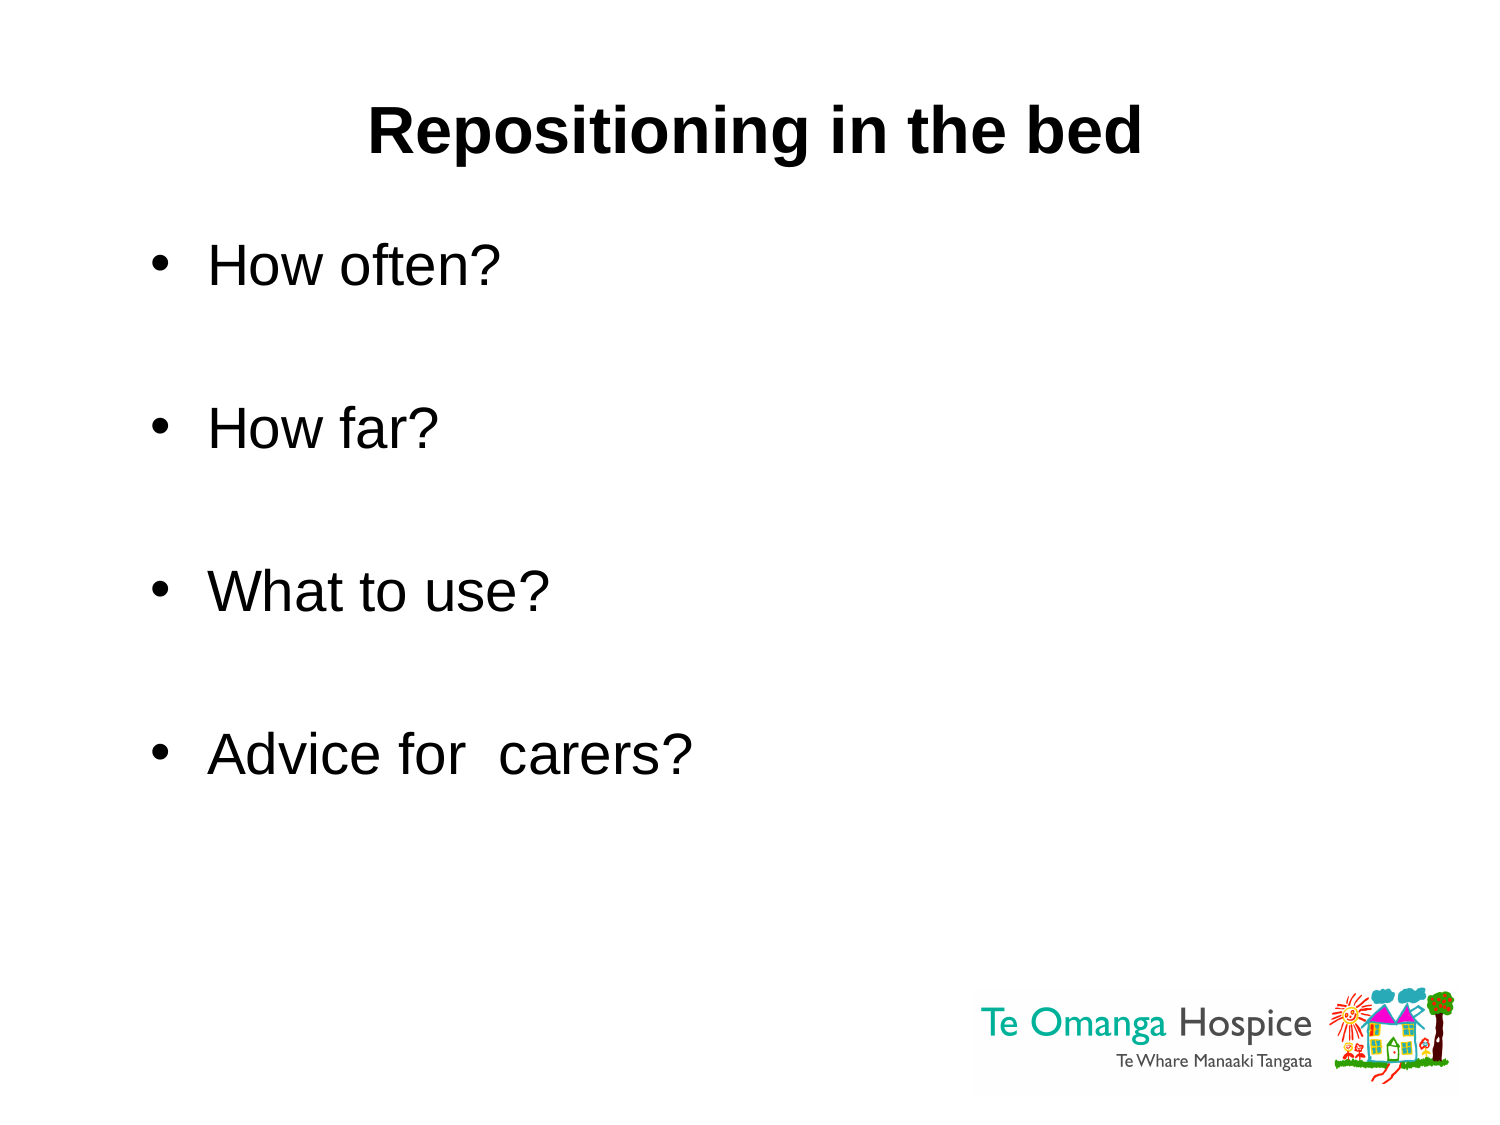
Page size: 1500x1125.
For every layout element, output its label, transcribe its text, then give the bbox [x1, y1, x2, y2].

list How often? How far? What to use? Advice for carers? [135, 219, 1400, 963]
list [974, 987, 1459, 1095]
title Repositioning in the bed [88, 45, 1424, 209]
